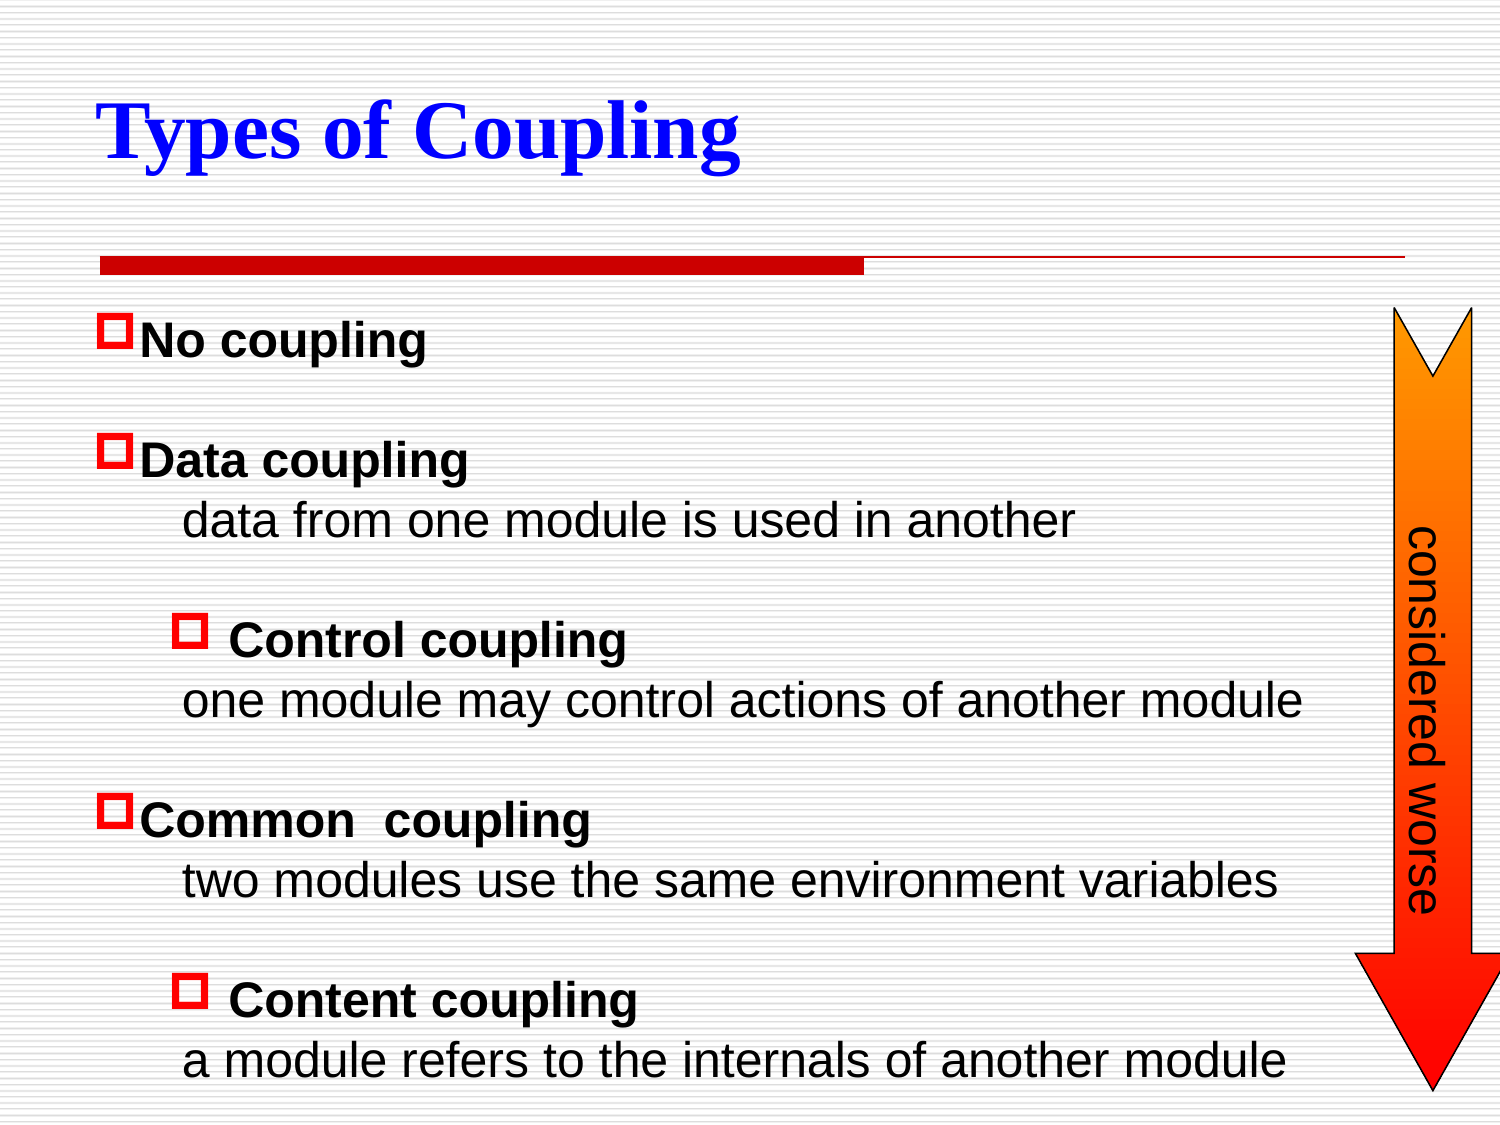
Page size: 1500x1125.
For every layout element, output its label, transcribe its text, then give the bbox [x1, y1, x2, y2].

picture [0, 0, 1500, 1125]
text_box Types of Coupling [80, 30, 1356, 219]
text_box No coupling Data coupling data from one module is used in another Control coupling one module may control actions of another module Common coupling two modules use the same environment variables Content coupling a module refers to the internals of another module [78, 300, 1321, 1095]
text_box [1355, 307, 1500, 1091]
